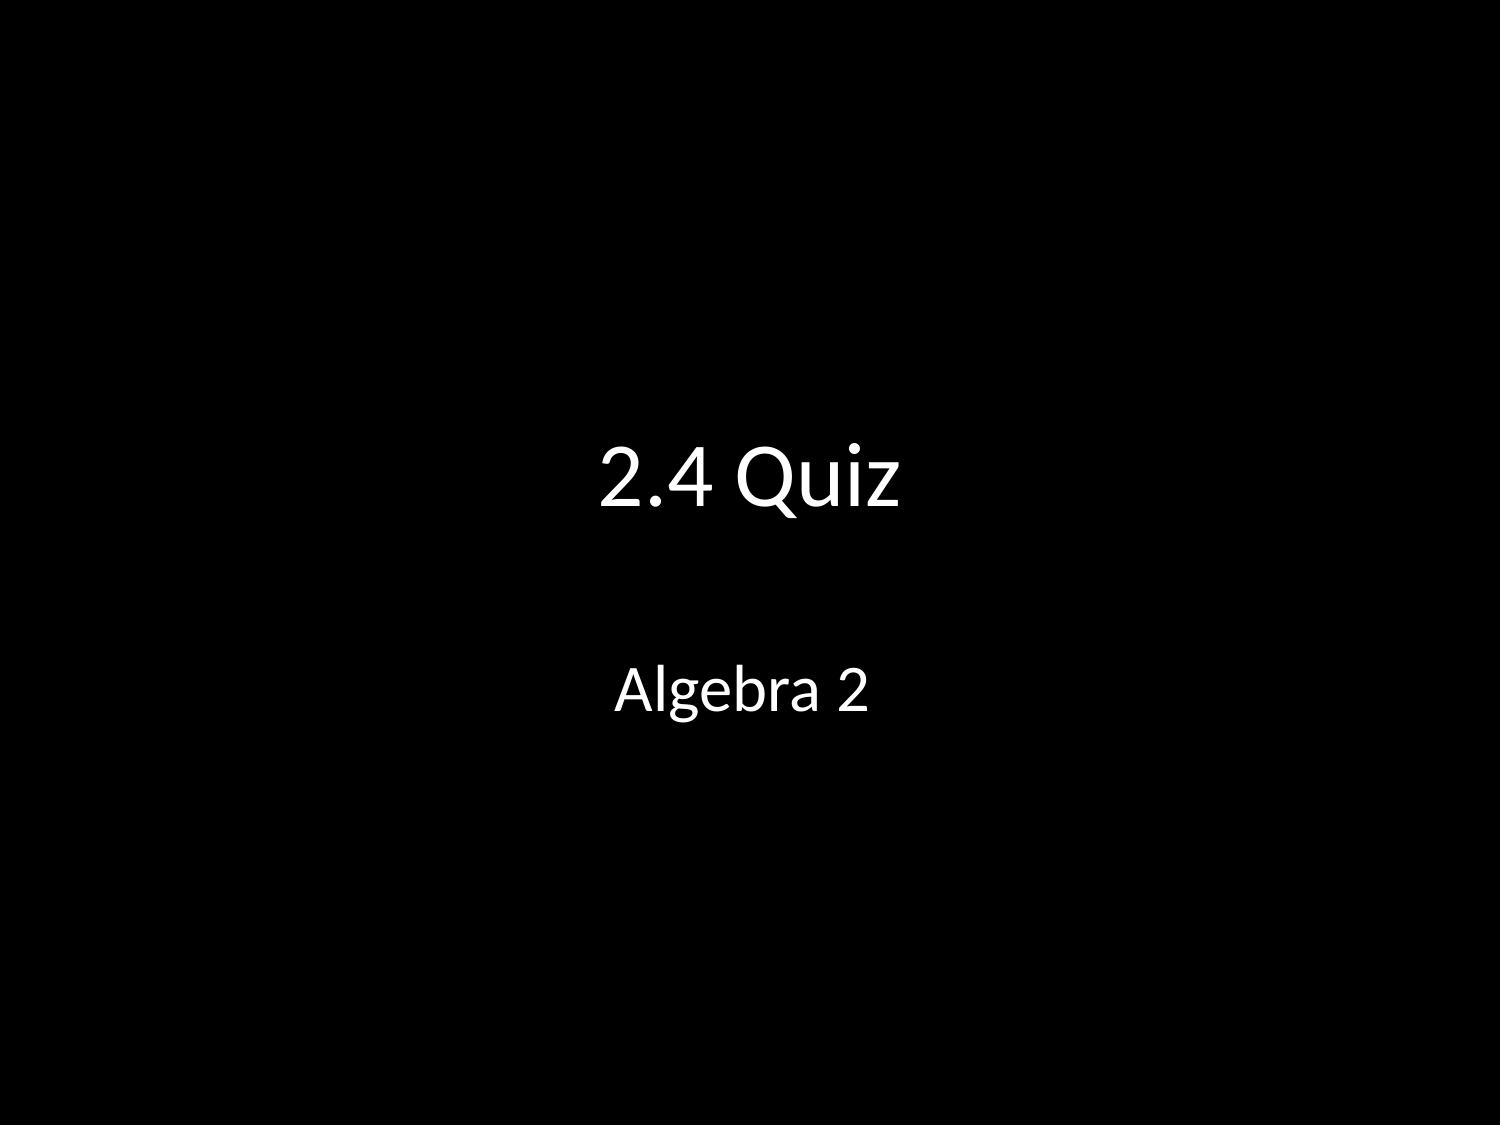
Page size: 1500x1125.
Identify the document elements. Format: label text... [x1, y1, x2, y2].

title 2.4 Quiz [112, 349, 1388, 591]
subtitle Algebra 2 [225, 637, 1275, 925]
